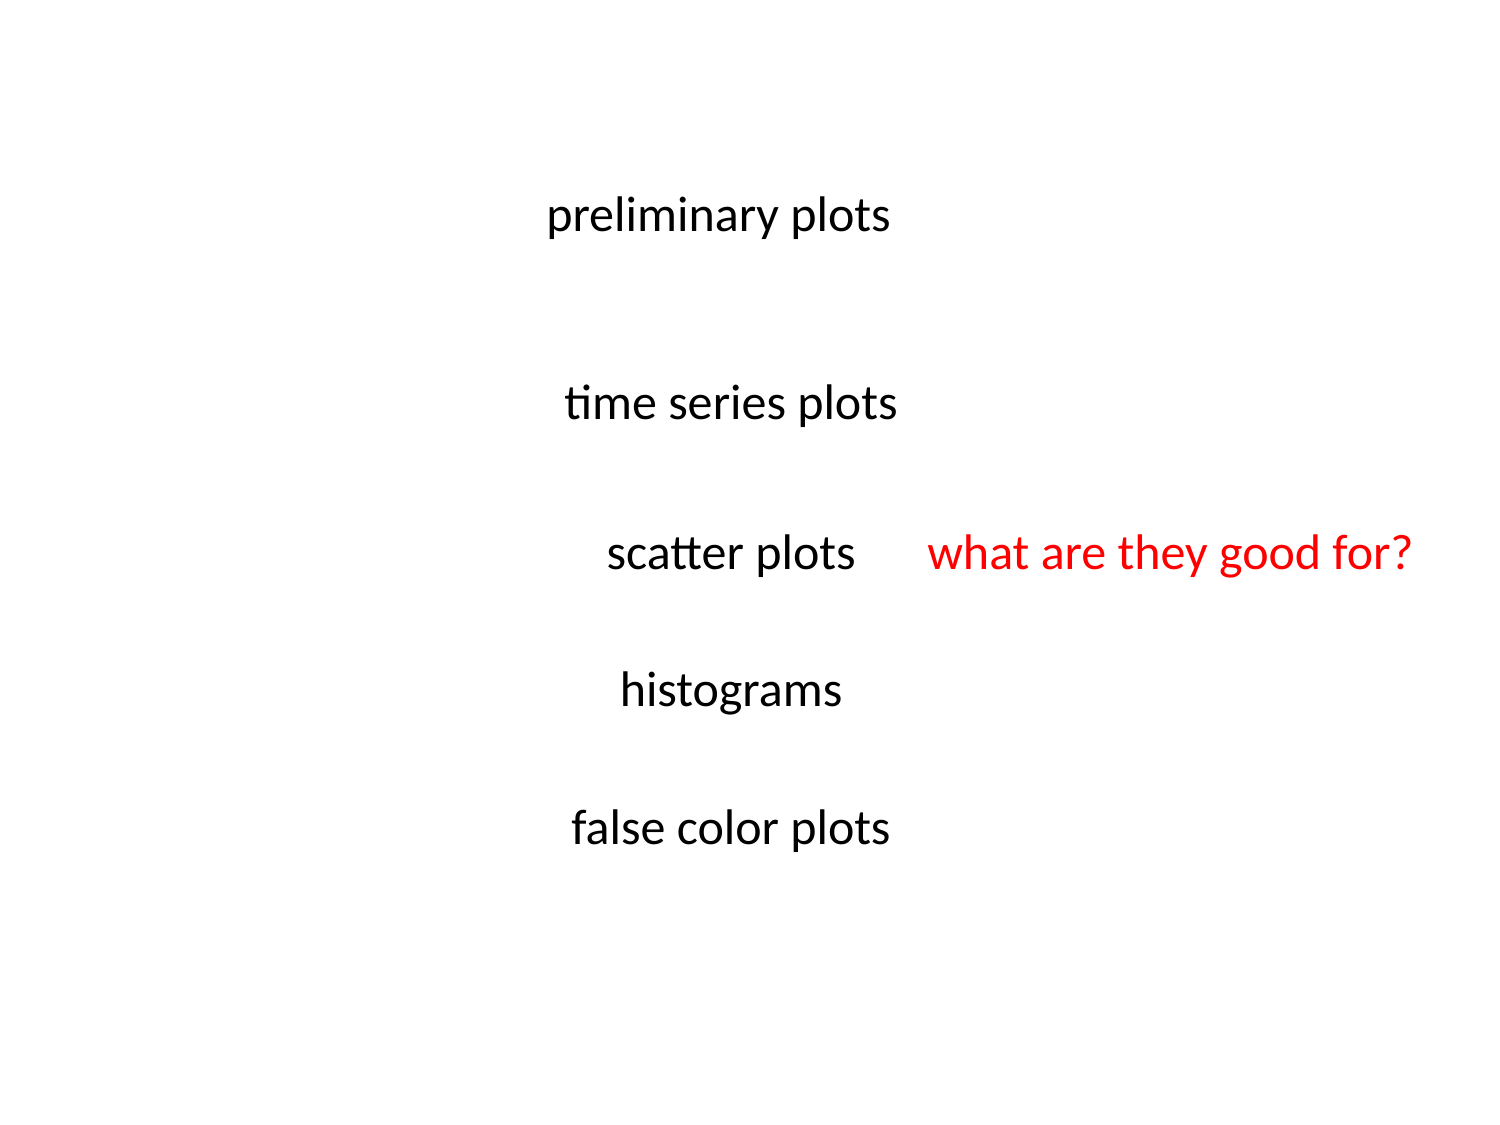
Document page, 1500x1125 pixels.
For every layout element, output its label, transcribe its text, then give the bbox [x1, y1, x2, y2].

text_box time series plots [287, 362, 1175, 437]
text_box what are they good for? [912, 511, 1500, 587]
text_box scatter plots [287, 511, 912, 587]
text_box false color plots [287, 786, 1175, 862]
text_box histograms [287, 649, 1175, 724]
text_box preliminary plots [274, 174, 1163, 249]
